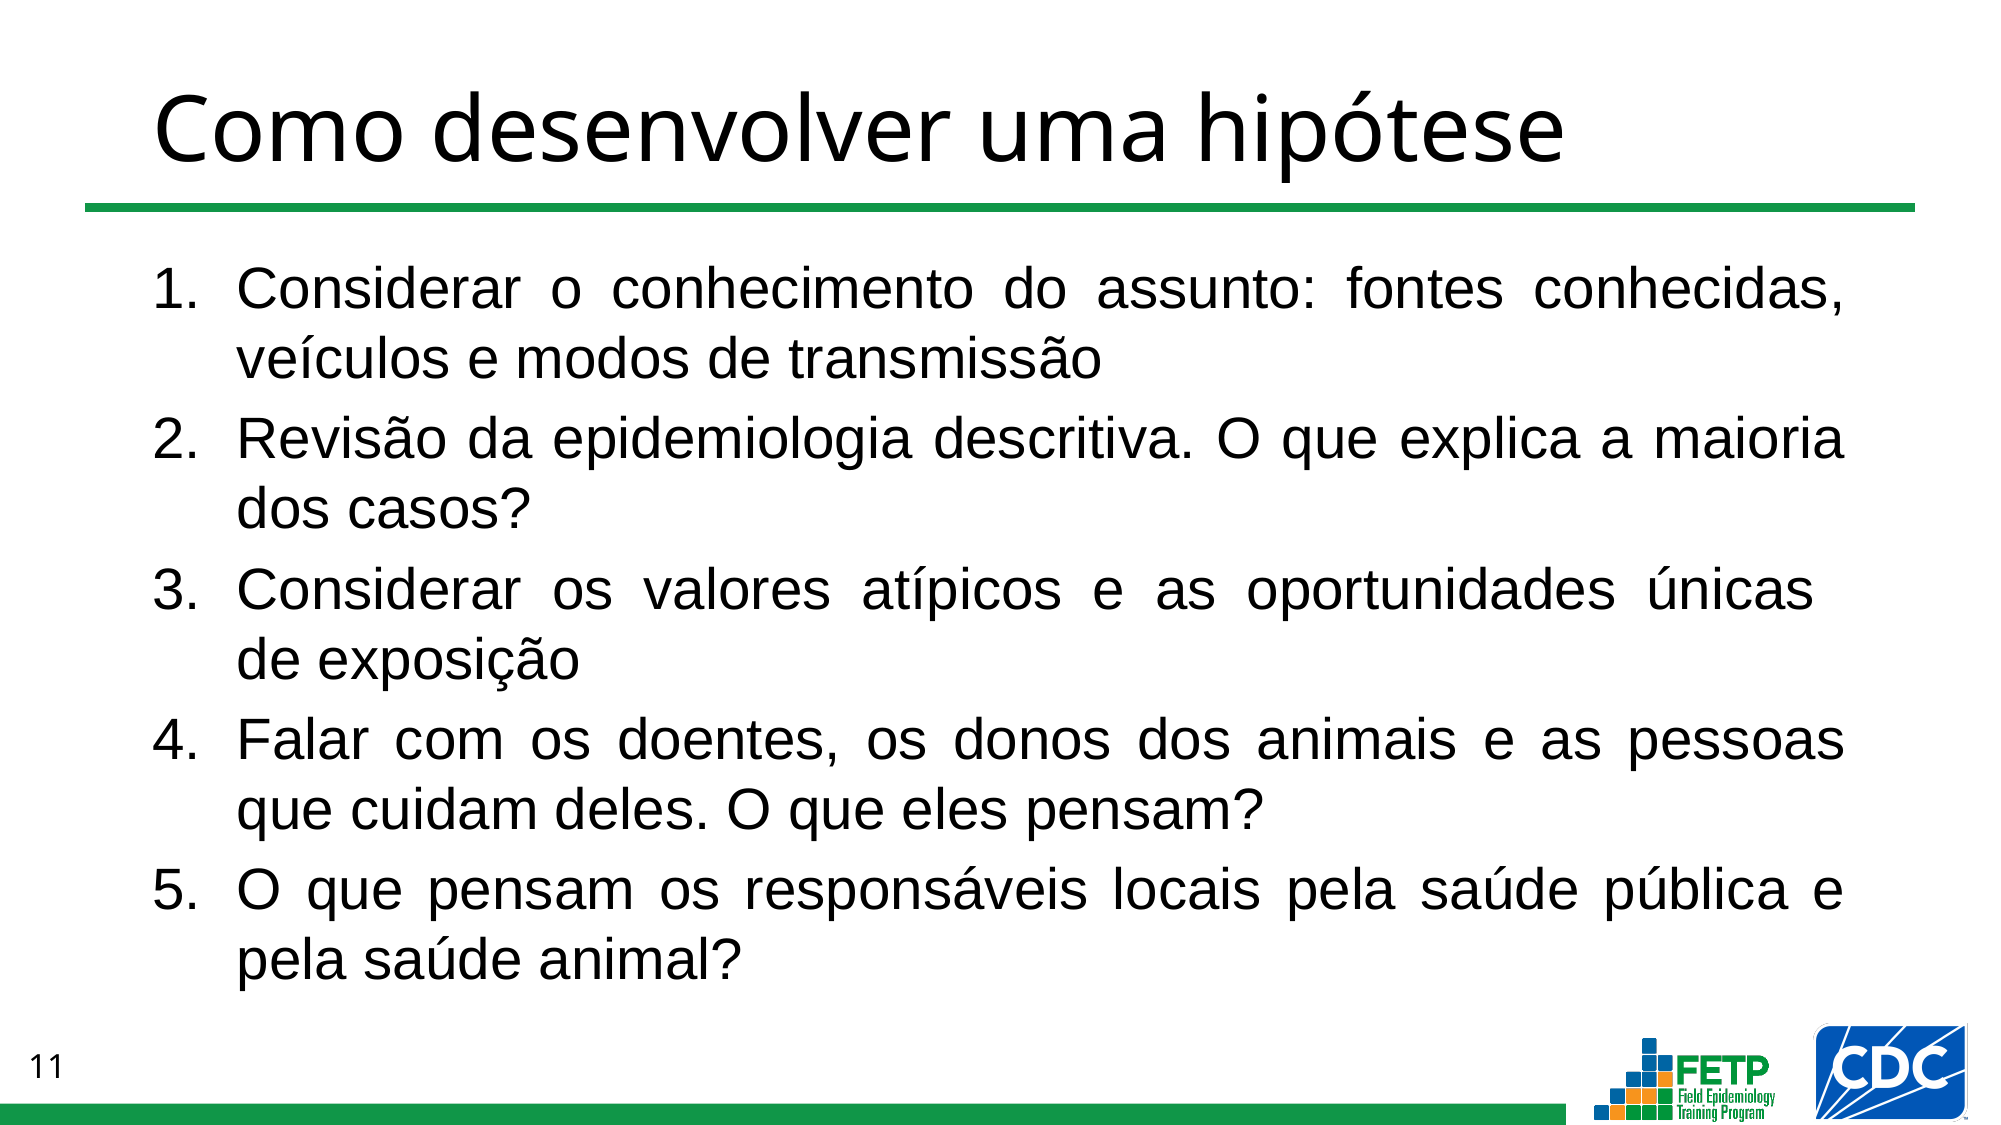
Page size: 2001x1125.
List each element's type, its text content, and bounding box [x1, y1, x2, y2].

text_box [86, 75, 1863, 207]
list Considerar o conhecimento do assunto: fontes conhecidas, veículos e modos de transmissão Revisão da epidemiologia descritiva. O que explica a maioria dos casos? Considerar os valores atípicos e as oportunidades únicas de exposição Falar com os doentes, os donos dos animais e as pessoas que cuidam deles. O que eles pensam? O que pensam os responsáveis locais pela saúde pública e pela saúde animal? [137, 242, 1863, 1004]
picture [1594, 1038, 1775, 1122]
picture [1813, 1023, 1968, 1122]
